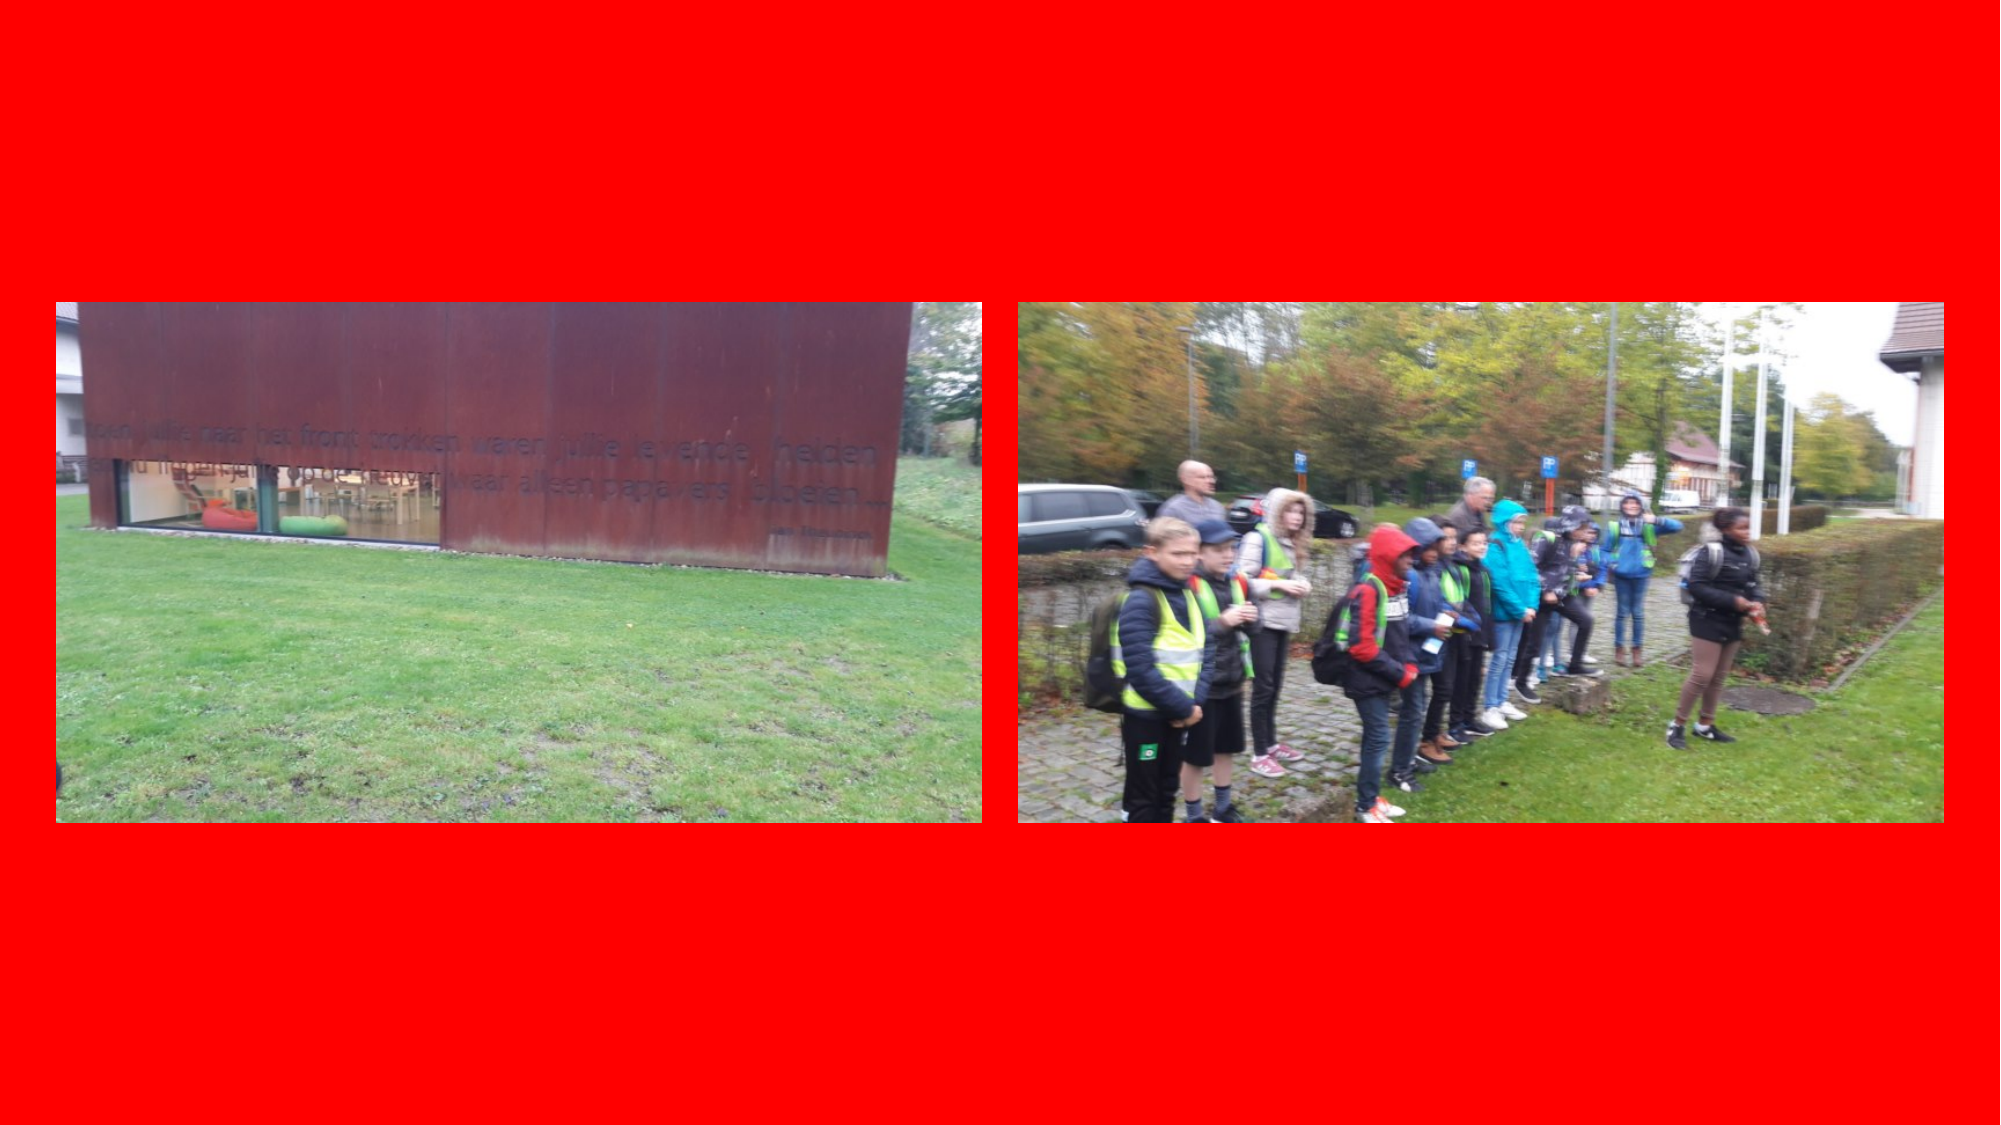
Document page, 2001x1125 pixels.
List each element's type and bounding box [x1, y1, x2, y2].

picture [1018, 302, 1944, 823]
picture [56, 302, 982, 823]
